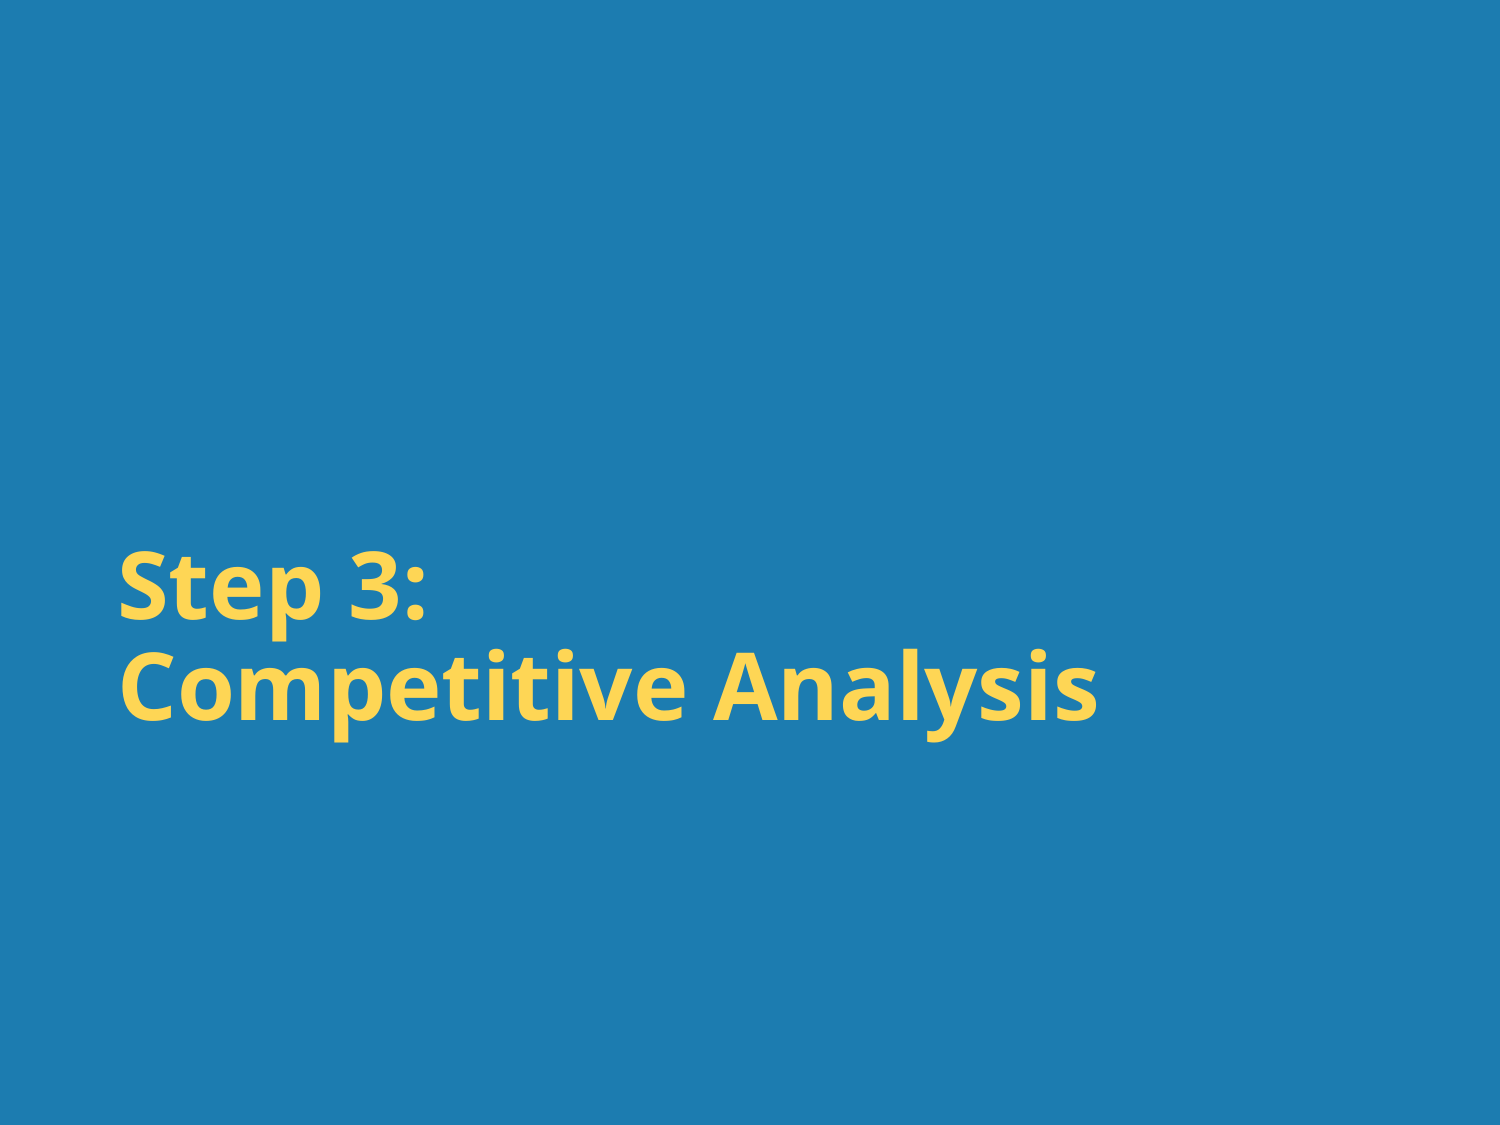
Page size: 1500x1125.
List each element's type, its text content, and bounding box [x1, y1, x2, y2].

title Step 3: Competitive Analysis [102, 280, 1397, 749]
